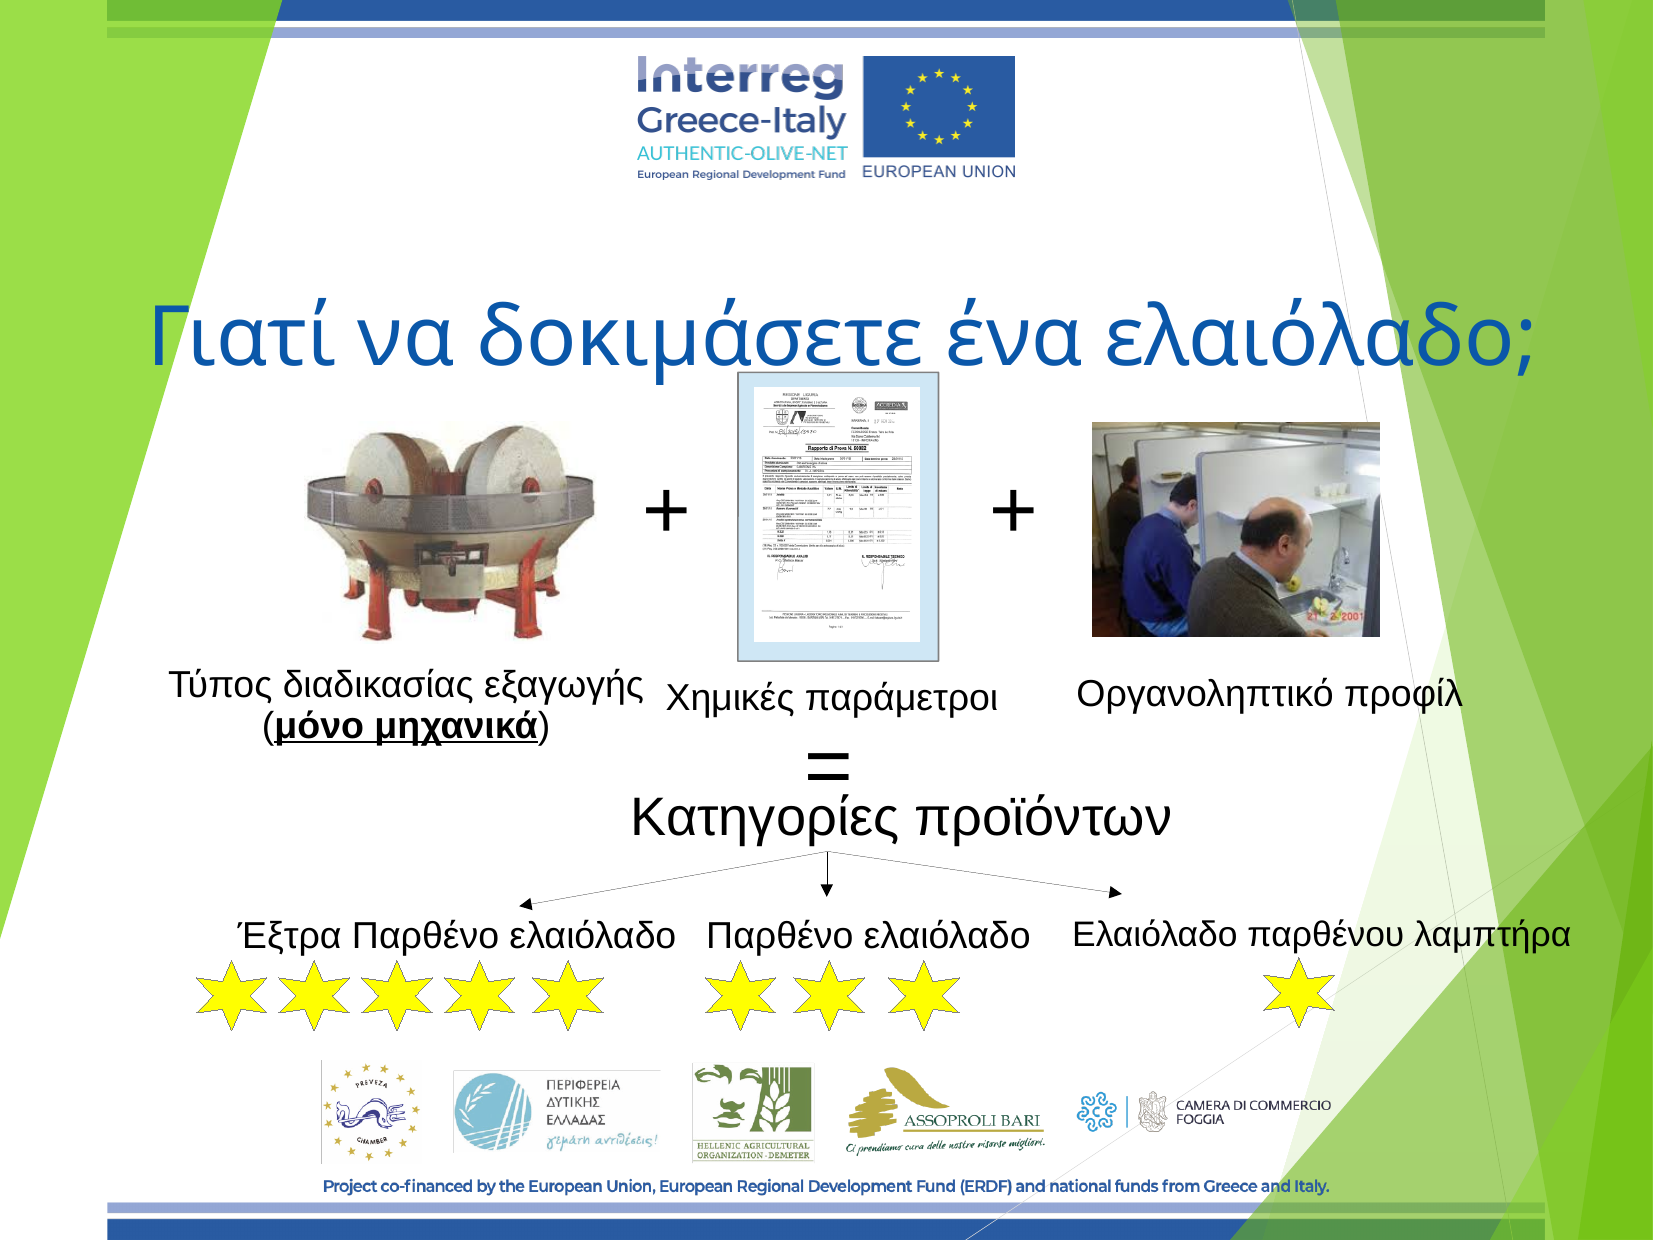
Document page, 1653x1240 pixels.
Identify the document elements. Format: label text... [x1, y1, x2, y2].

text_box + [981, 457, 1046, 565]
text_box Ελαιόλαδο παρθένου λαμπτήρα [1025, 907, 1580, 1046]
text_box Τύπος διαδικασίας εξαγωγής (μόνο μηχανικά) [160, 656, 652, 755]
text_box [196, 960, 267, 1031]
text_box [444, 960, 515, 1031]
picture [272, 0, 1298, 38]
text_box [826, 851, 1122, 899]
text_box [820, 852, 833, 897]
text_box = [797, 712, 862, 779]
text_box Έξτρα Παρθένο ελαιόλαδο [230, 907, 685, 965]
text_box Παρθένο ελαιόλαδο [698, 907, 1025, 965]
text_box Γιατί να δοκιμάσετε ένα ελαιόλαδο; [82, 240, 1571, 391]
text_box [737, 372, 939, 662]
text_box [361, 960, 433, 1031]
picture [109, 1002, 1336, 1240]
picture [637, 56, 1015, 180]
text_box Κατηγορίες προϊόντων [623, 779, 1181, 855]
text_box [519, 851, 826, 911]
picture [304, 420, 601, 644]
text_box + [634, 457, 699, 565]
text_box Οργανοληπτικό προφίλ [1069, 665, 1471, 723]
text_box Χημικές παράμετροι [658, 669, 1006, 726]
text_box [532, 960, 604, 1031]
text_box [705, 960, 776, 1031]
text_box [278, 960, 350, 1031]
text_box [793, 960, 865, 1031]
text_box [1263, 957, 1335, 1028]
picture [1092, 421, 1380, 637]
text_box [888, 960, 960, 1031]
